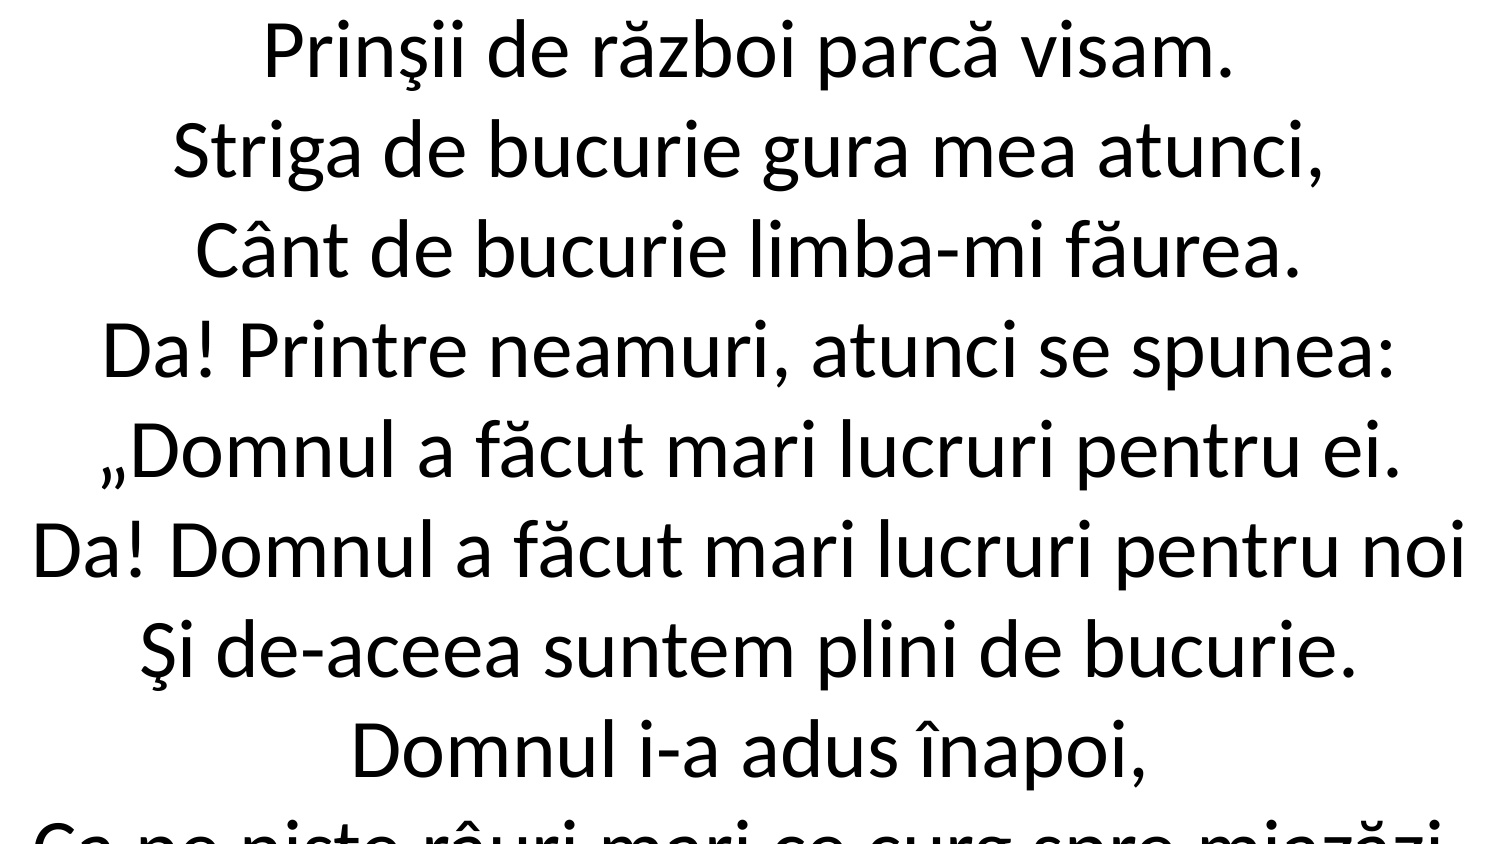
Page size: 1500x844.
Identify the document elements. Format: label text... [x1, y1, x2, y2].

text_box 1. Când Domnul a adus 'napoi în Sion Prinşii de război parcă visam. Striga de bucurie gura mea atunci, Cânt de bucurie limba-mi făurea. Da! Printre neamuri, atunci se spunea: „Domnul a făcut mari lucruri pentru ei. Da! Domnul a făcut mari lucruri pentru noi Şi de-aceea suntem plini de bucurie. Domnul i-a adus înapoi, Ca pe nişte râuri mari ce curg spre miazăzi, Pe prinşii de război... spre miazăzi. [16, 0, 1484, 844]
